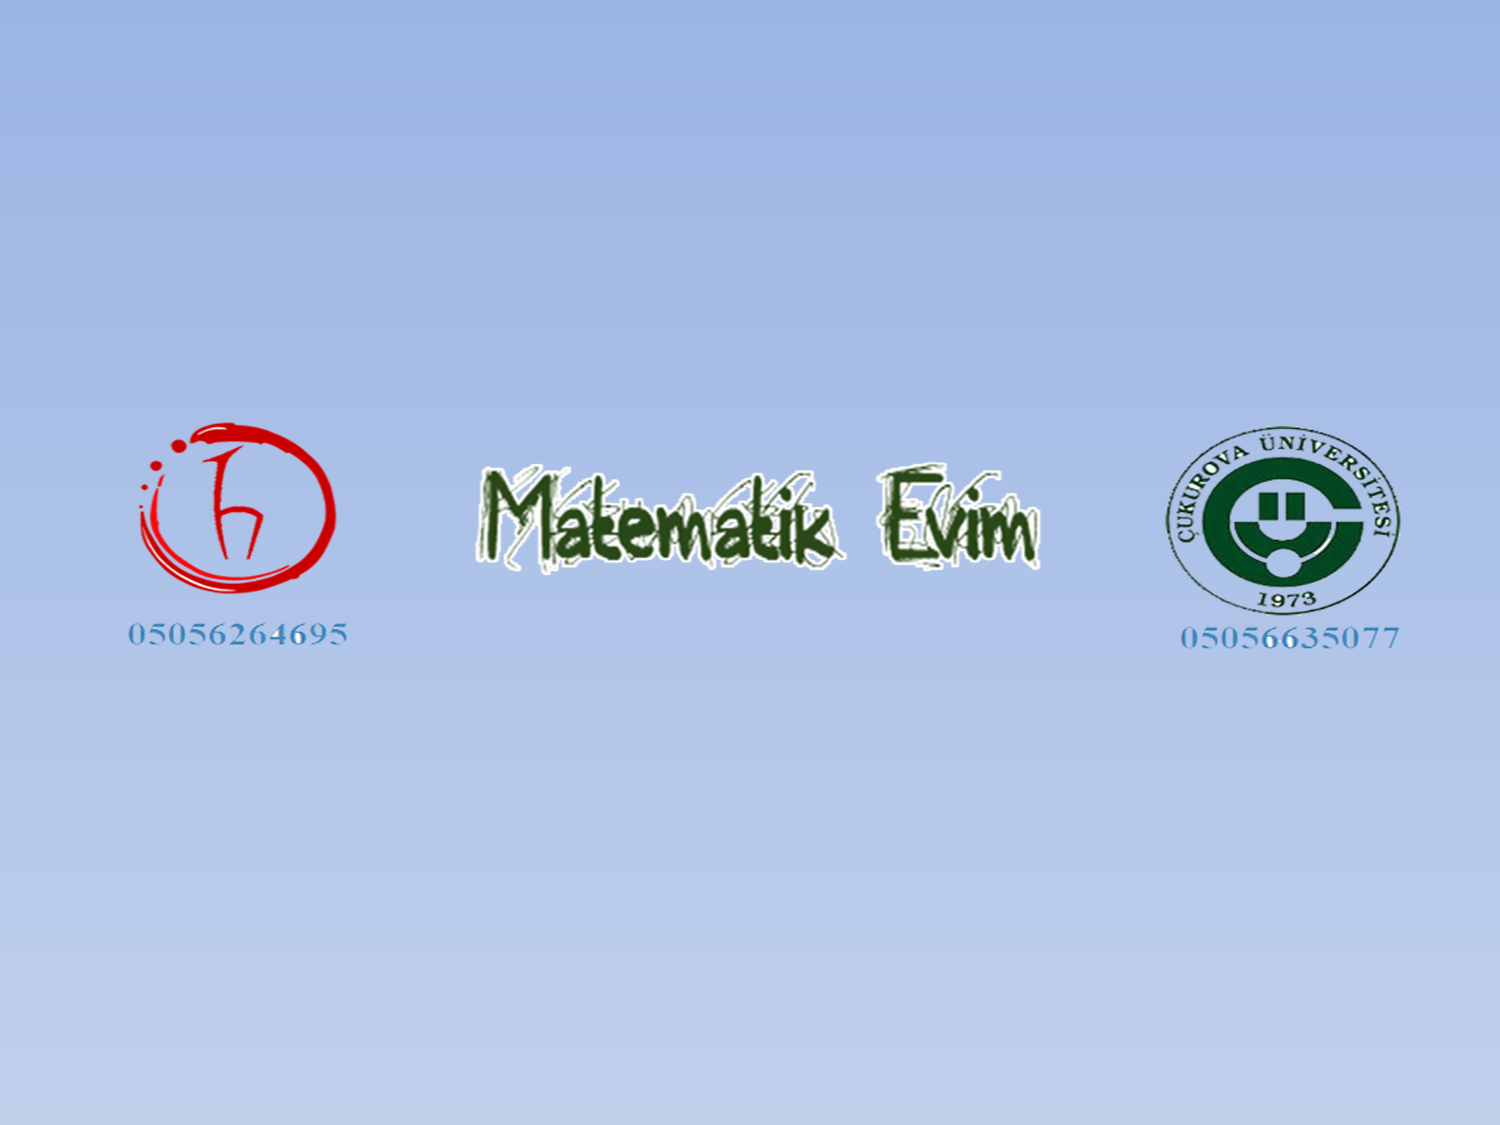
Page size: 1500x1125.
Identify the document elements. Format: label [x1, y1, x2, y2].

picture [69, 386, 1471, 764]
